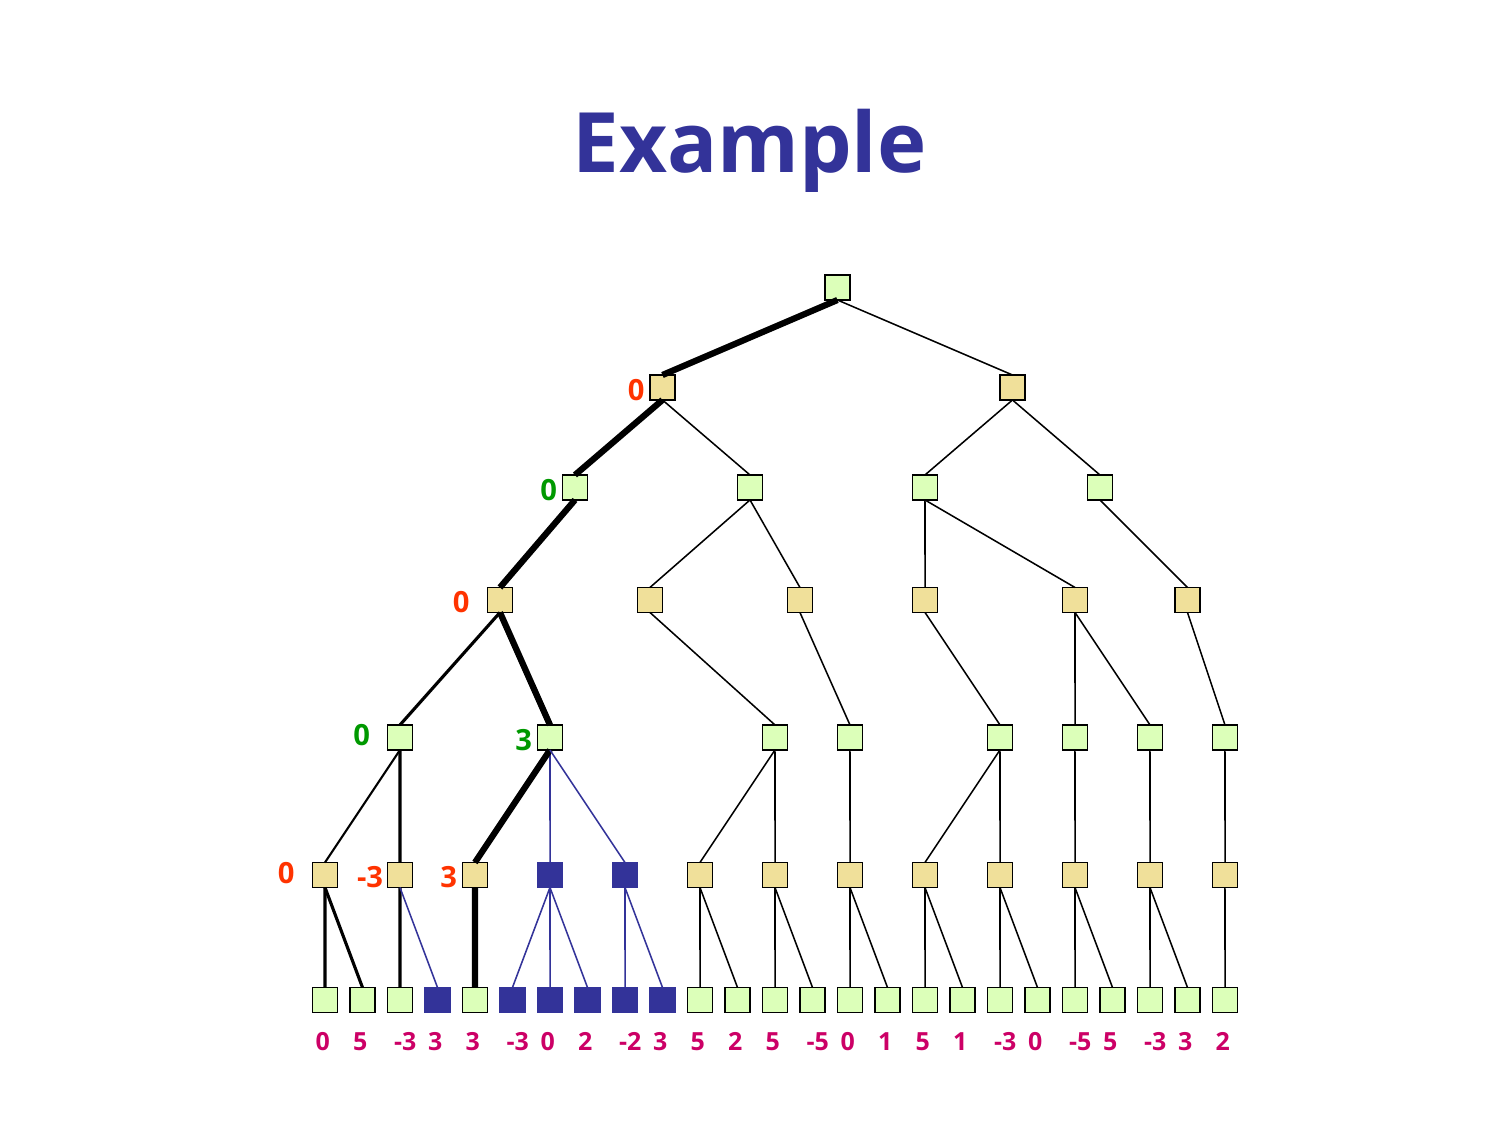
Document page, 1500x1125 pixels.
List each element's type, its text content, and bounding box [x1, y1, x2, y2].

text_box [762, 862, 788, 888]
text_box [1212, 987, 1238, 1013]
text_box -3 [1133, 1017, 1182, 1063]
text_box 3 [458, 1017, 495, 1063]
title Example [74, 44, 1426, 233]
text_box [999, 375, 1025, 400]
text_box 0 [844, 1017, 863, 1063]
text_box [387, 987, 413, 1013]
text_box [1062, 862, 1088, 888]
text_box -5 [795, 1017, 844, 1063]
text_box [737, 474, 763, 500]
text_box [1137, 862, 1163, 888]
text_box 3 [1182, 1017, 1200, 1063]
text_box 0 [300, 1017, 338, 1063]
text_box [987, 725, 1013, 750]
text_box [875, 987, 900, 1013]
text_box [1100, 987, 1125, 1013]
text_box [825, 275, 850, 300]
text_box 5 [338, 1017, 379, 1063]
text_box [687, 862, 713, 888]
text_box -5 [1058, 1017, 1088, 1063]
text_box [660, 375, 675, 400]
text_box [462, 987, 488, 1013]
text_box 5 [1088, 1017, 1133, 1063]
text_box [1087, 474, 1113, 500]
text_box [537, 987, 563, 1013]
text_box [612, 862, 638, 888]
text_box [912, 587, 938, 613]
text_box 3 [413, 1017, 458, 1063]
text_box [573, 474, 588, 500]
text_box [1062, 987, 1088, 1013]
text_box [1062, 587, 1088, 613]
text_box [1025, 987, 1050, 1013]
text_box 1 [863, 1017, 908, 1063]
text_box [425, 987, 450, 1013]
text_box [912, 474, 938, 500]
text_box [473, 862, 488, 888]
text_box 5 [750, 1017, 795, 1063]
text_box 0 [1032, 1017, 1058, 1063]
text_box 0 [438, 576, 485, 626]
text_box 3 [500, 713, 548, 764]
text_box 1 [945, 1017, 979, 1063]
text_box [950, 987, 975, 1013]
text_box [387, 725, 413, 750]
text_box [1212, 862, 1238, 888]
text_box [725, 987, 750, 1013]
text_box [1062, 725, 1088, 750]
text_box [350, 987, 375, 1013]
text_box -2 [608, 1017, 638, 1063]
text_box [912, 987, 938, 1013]
text_box [837, 725, 863, 750]
text_box [987, 862, 1013, 888]
text_box 3 [638, 1017, 683, 1063]
text_box [912, 862, 938, 888]
text_box [837, 987, 863, 1013]
text_box -3 [495, 1017, 525, 1063]
text_box 2 [1200, 1017, 1245, 1063]
text_box 2 [570, 1017, 608, 1063]
text_box 5 [908, 1017, 945, 1063]
text_box [575, 987, 600, 1013]
text_box [837, 862, 863, 888]
text_box -3 [979, 1017, 1032, 1063]
text_box [1175, 587, 1200, 613]
text_box 0 [328, 700, 386, 761]
text_box [987, 987, 1013, 1013]
text_box [637, 587, 663, 613]
text_box 2 [720, 1017, 750, 1063]
text_box [399, 862, 413, 888]
text_box 0 [263, 847, 310, 897]
text_box [762, 725, 788, 750]
text_box [487, 587, 513, 613]
text_box 0 [613, 363, 660, 414]
text_box [1137, 987, 1163, 1013]
text_box [687, 987, 713, 1013]
text_box [762, 987, 788, 1013]
text_box 5 [683, 1017, 720, 1063]
text_box [1175, 987, 1200, 1013]
text_box [1212, 725, 1238, 750]
text_box 0 [525, 463, 573, 514]
text_box -3 [342, 851, 399, 901]
text_box [537, 862, 563, 888]
text_box [312, 987, 338, 1013]
text_box 3 [425, 851, 473, 901]
text_box [548, 725, 563, 750]
text_box [800, 987, 825, 1013]
text_box [312, 862, 338, 888]
text_box [500, 987, 525, 1013]
text_box [650, 987, 675, 1013]
text_box -3 [379, 1017, 413, 1063]
text_box 0 [525, 1017, 570, 1063]
text_box [612, 987, 638, 1013]
text_box [1137, 725, 1163, 750]
text_box [787, 587, 813, 613]
